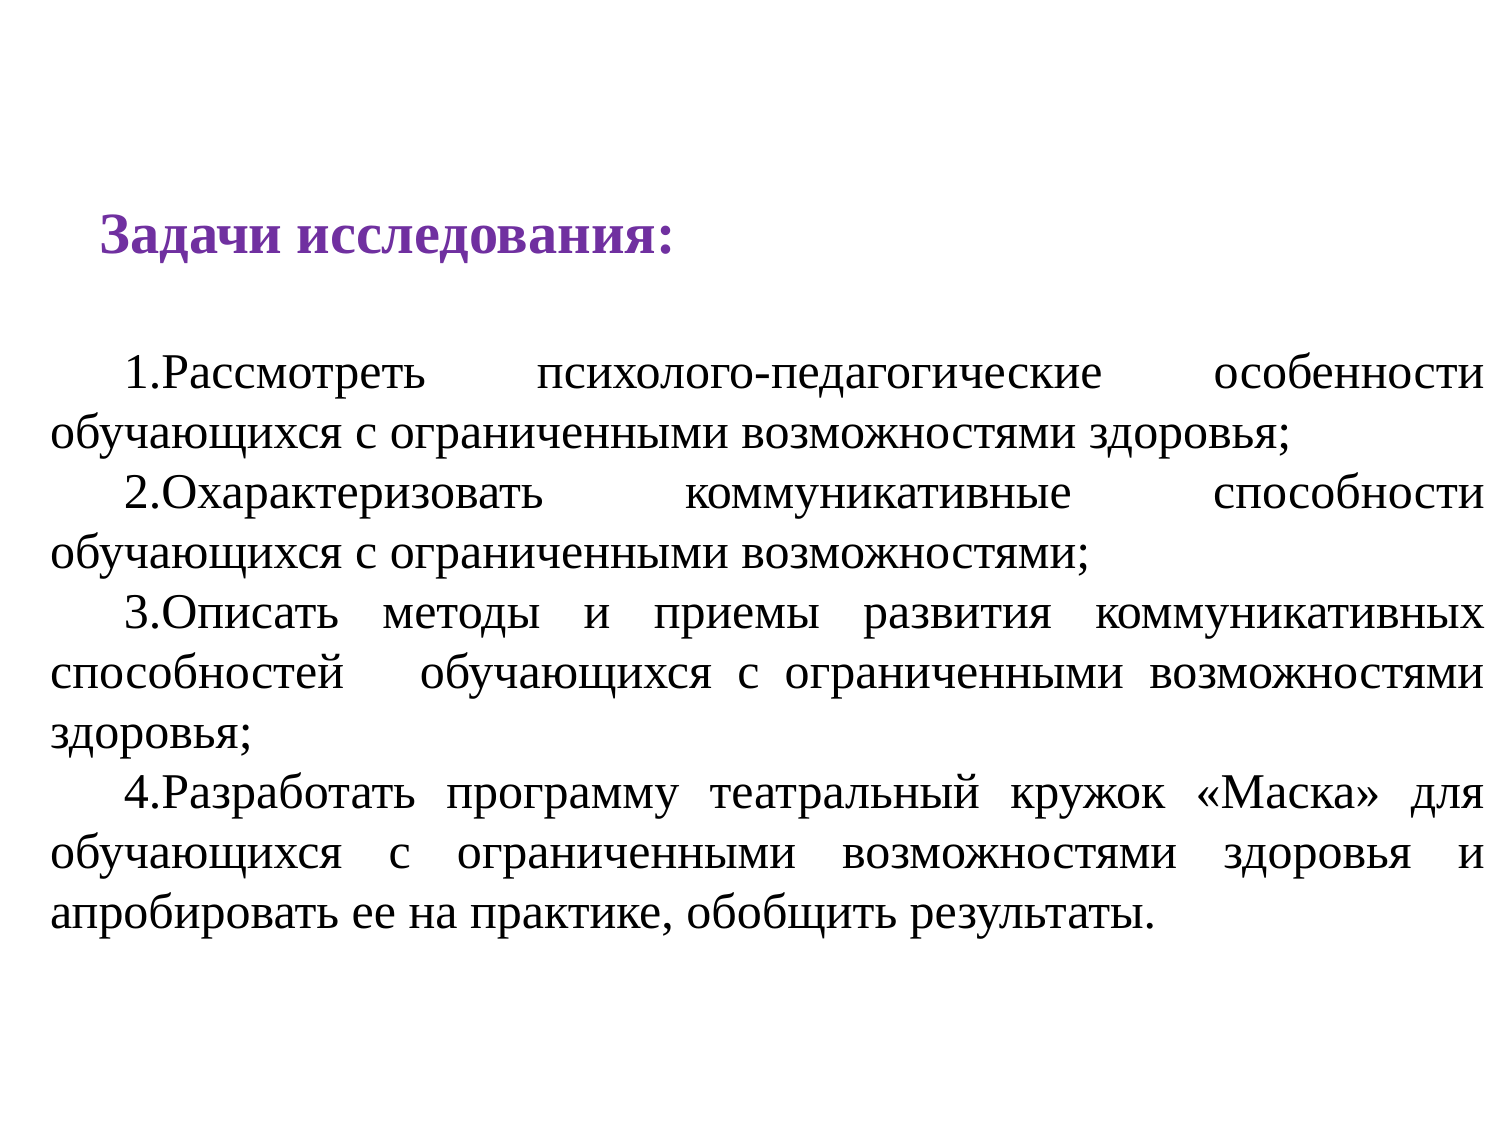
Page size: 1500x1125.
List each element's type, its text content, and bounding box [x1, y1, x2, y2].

text_box Рассмотреть психолого-педагогические особенности обучающихся с ограниченными возможностями здоровья; Охарактеризовать коммуникативные способности обучающихся с ограниченными возможностями; Описать методы и приемы развития коммуникативных способностей обучающихся с ограниченными возможностями здоровья; Разработать программу театральный кружок «Маска» для обучающихся с ограниченными возможностями здоровья и апробировать ее на практике, обобщить результаты. [35, 331, 1500, 947]
text_box Задачи исследования: [85, 187, 691, 273]
